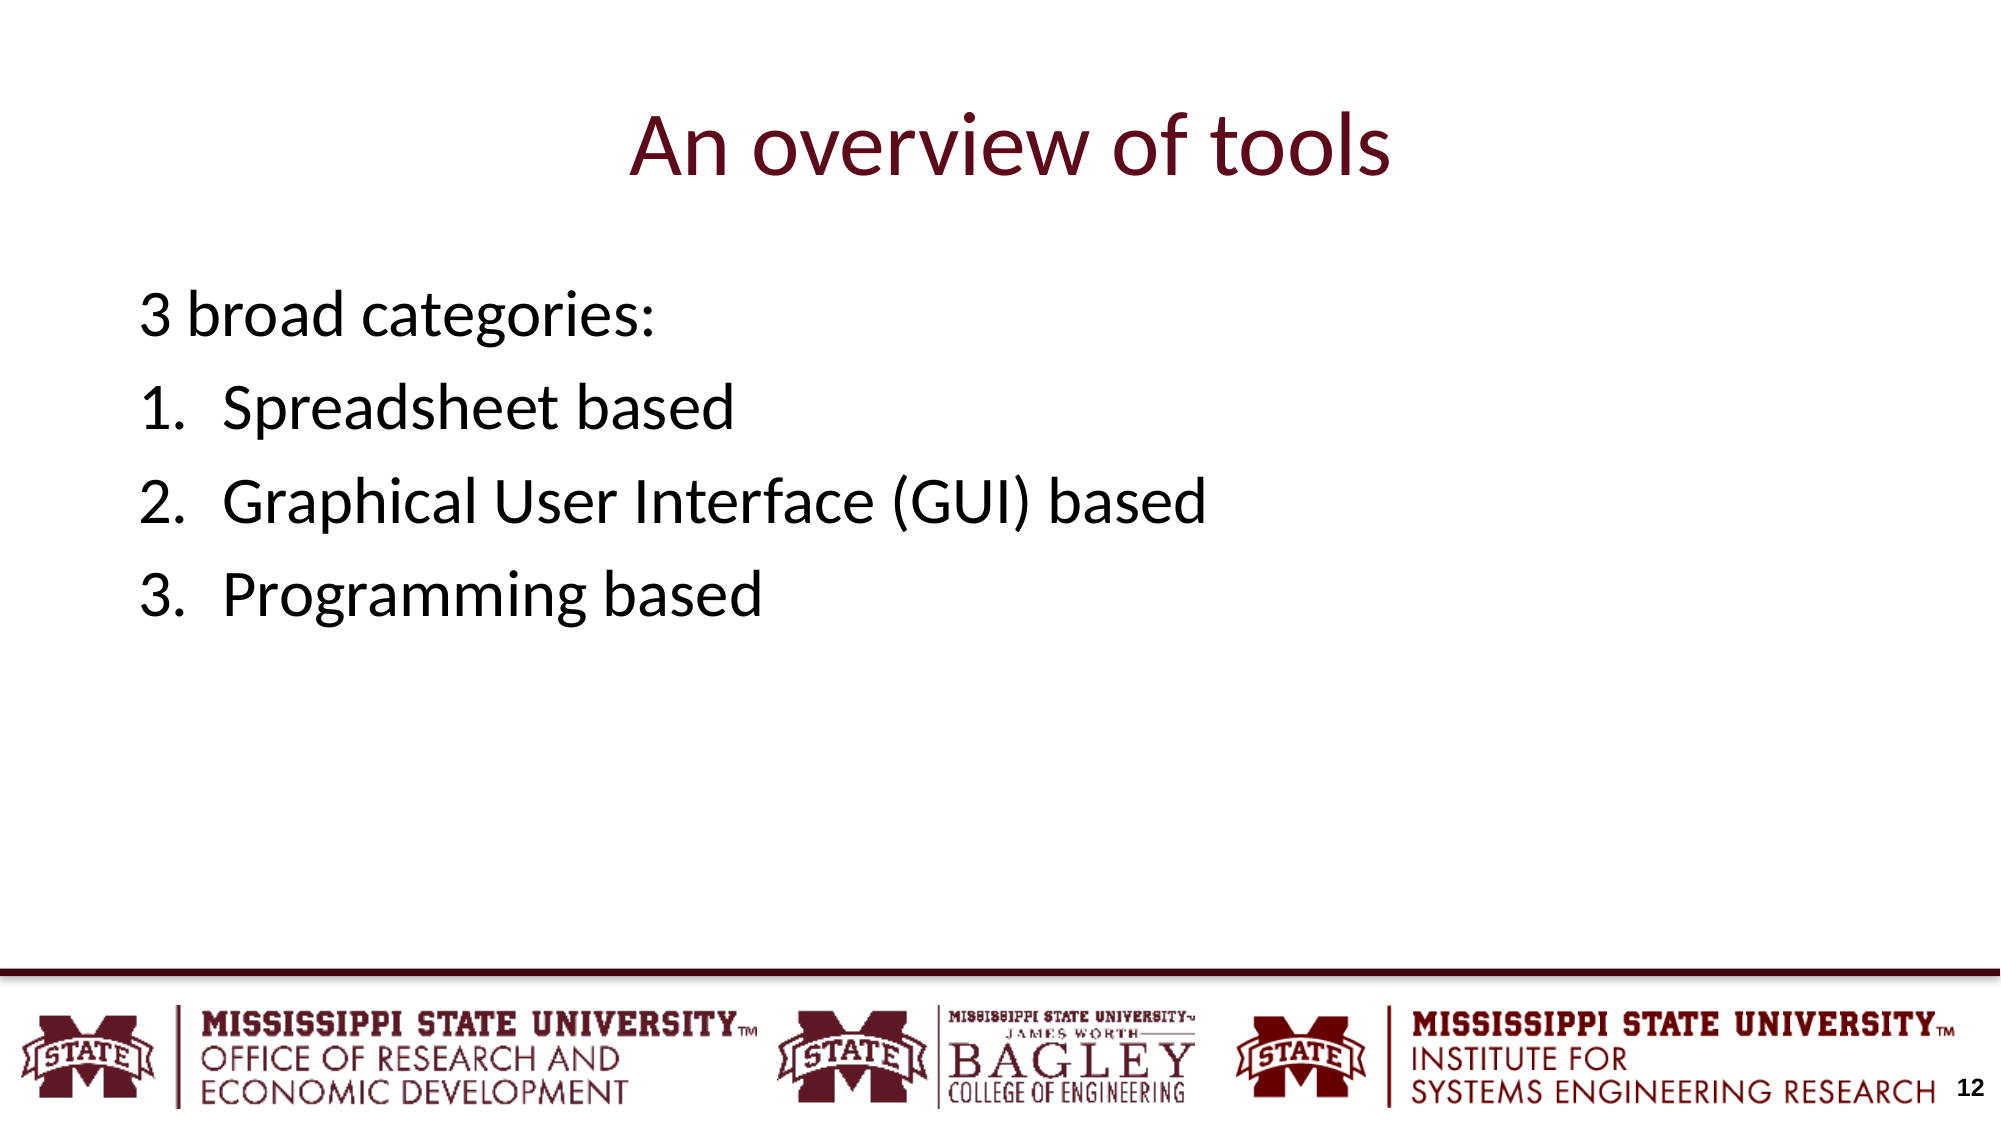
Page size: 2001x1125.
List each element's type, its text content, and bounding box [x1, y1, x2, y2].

picture [21, 1005, 757, 1109]
picture [1235, 1005, 1955, 1108]
title An overview of tools [123, 45, 1900, 233]
list 3 broad categories: Spreadsheet based Graphical User Interface (GUI) based Programming based [123, 262, 1900, 911]
picture [777, 1005, 1195, 1109]
